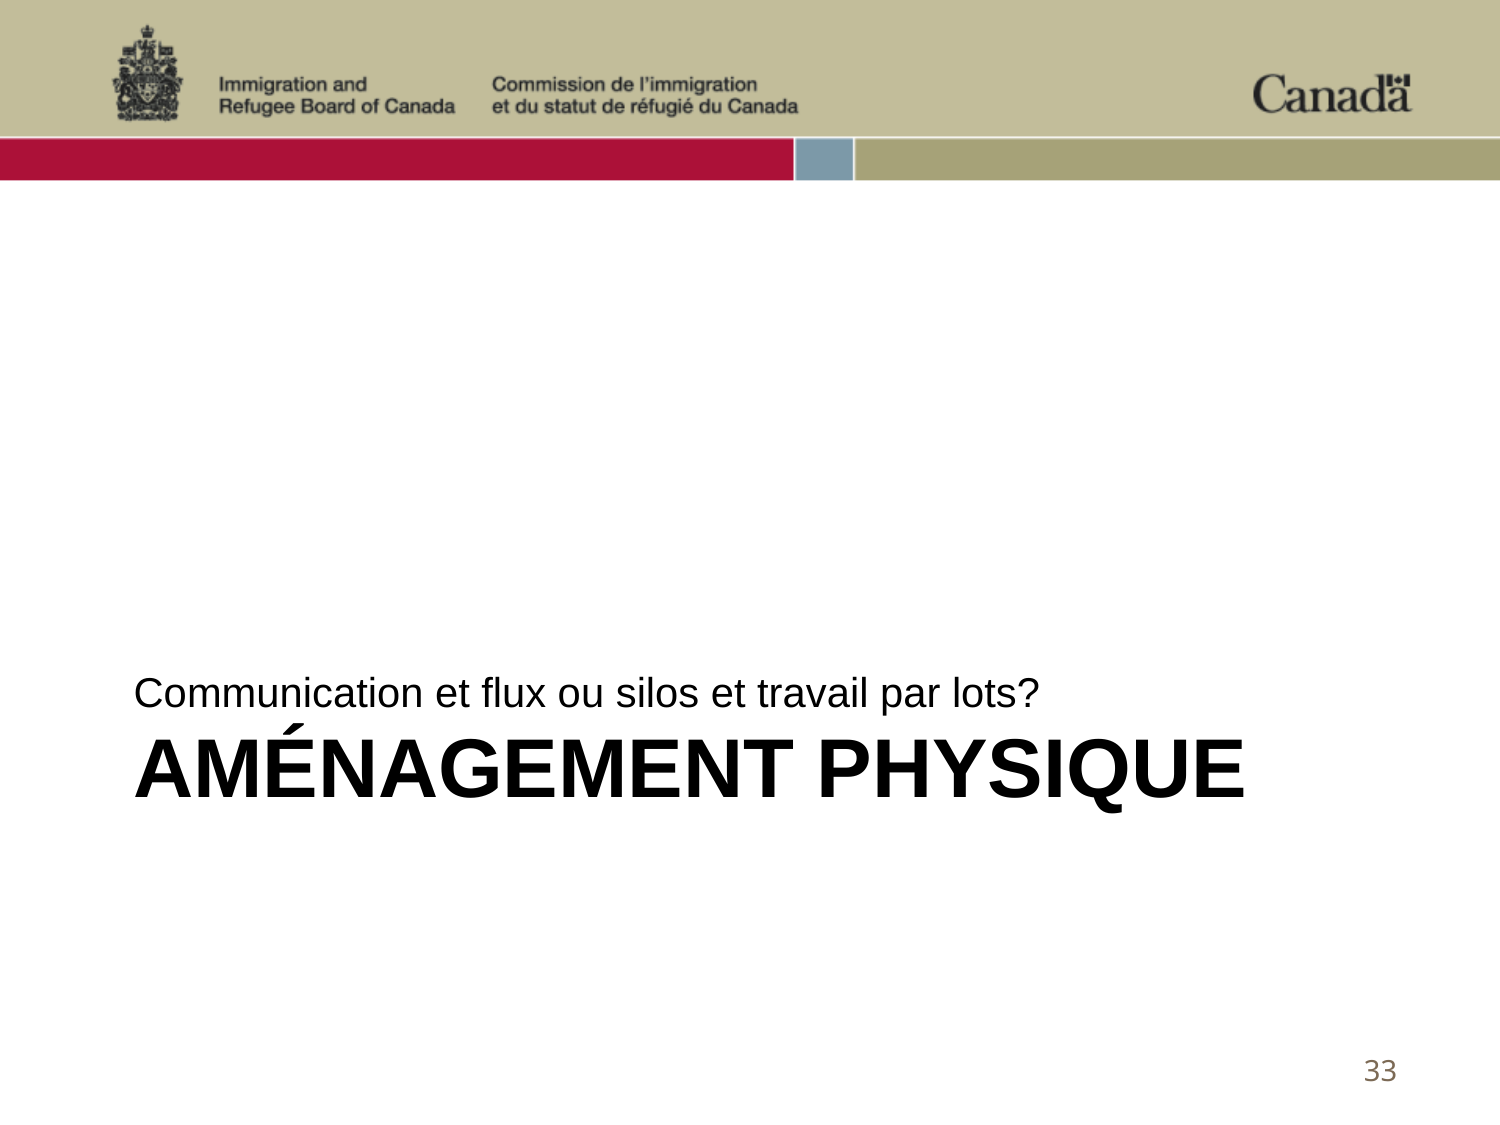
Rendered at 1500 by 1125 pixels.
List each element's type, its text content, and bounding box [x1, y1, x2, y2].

slide_number 33 [1099, 1024, 1413, 1101]
picture [0, 0, 1500, 1125]
list Communication et flux ou silos et travail par lots? [118, 476, 1394, 723]
title AMÉNAGEMENT PHYSIQUE [118, 723, 1394, 947]
